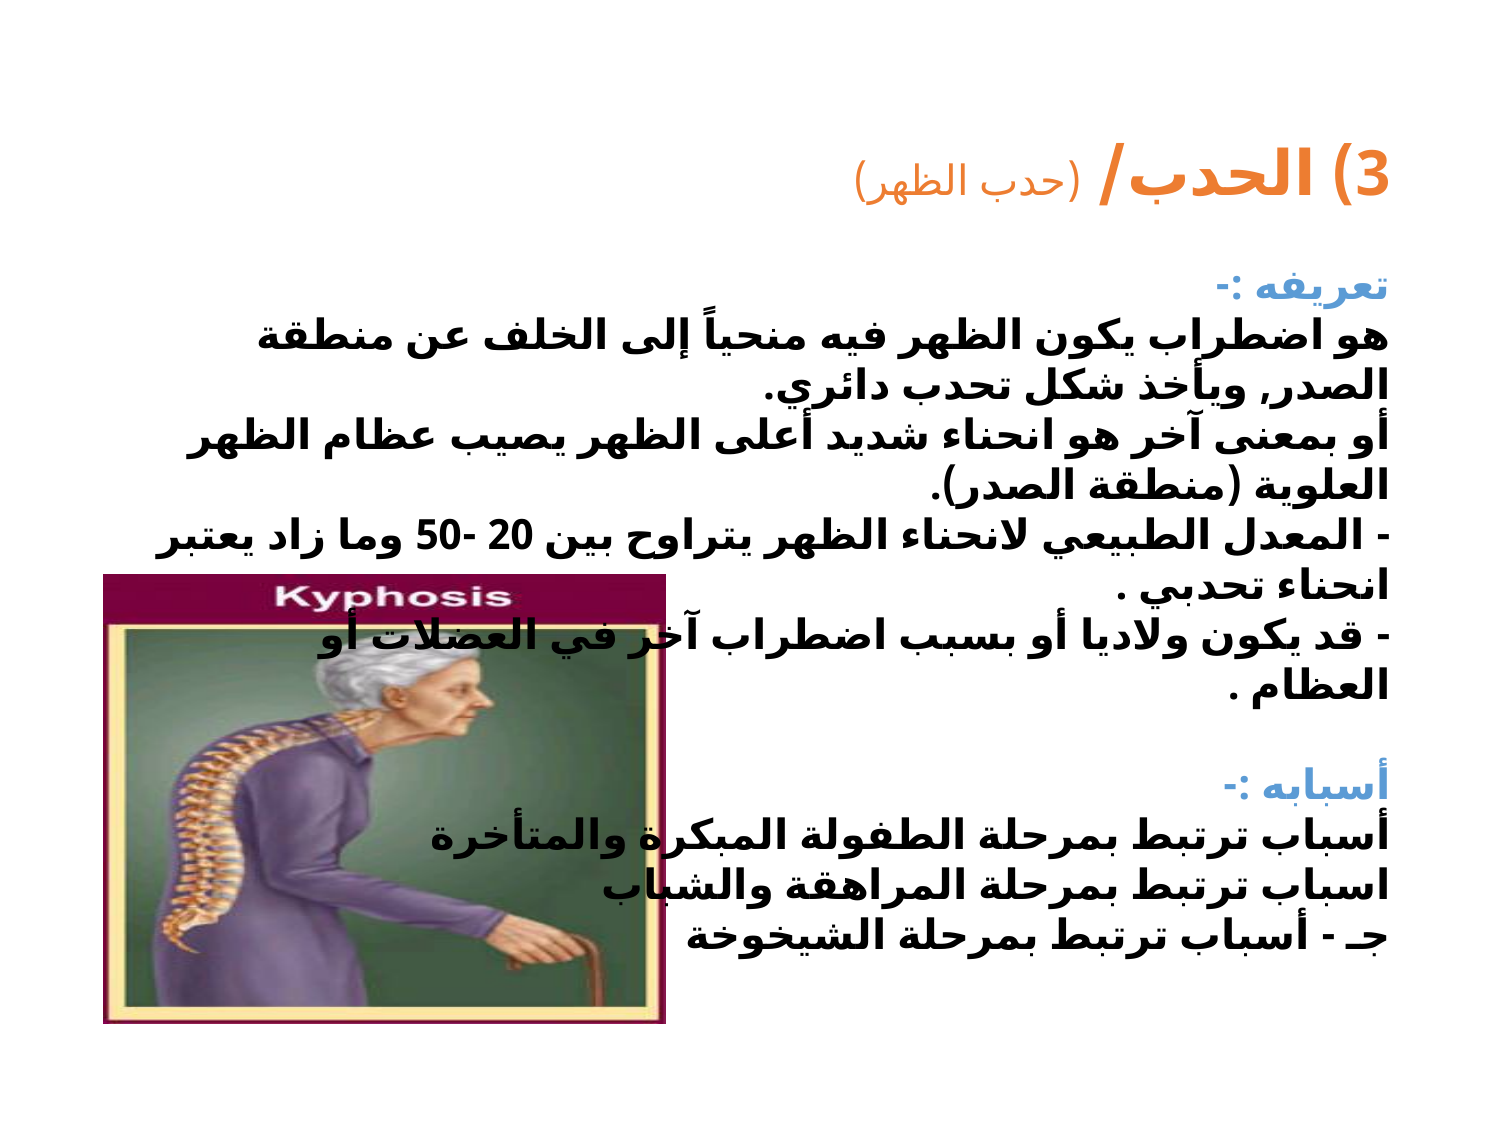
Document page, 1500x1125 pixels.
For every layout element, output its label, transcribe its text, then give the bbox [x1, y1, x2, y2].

picture [103, 574, 666, 1024]
text_box 3) الحدب/ (حدب الظهر) تعريفه :- هو اضطراب يكون الظهر فيه منحياً إلى الخلف عن منطقة الصدر, ويأخذ شكل تحدب دائري. أو بمعنى آخر هو انحناء شديد أعلى الظهر يصيب عظام الظهر العلوية (منطقة الصدر). - المعدل الطبيعي لانحناء الظهر يتراوح بين 20 -50 وما زاد يعتبر انحناء تحدبي . - قد يكون ولاديا أو بسبب اضطراب آخر في العضلات أو العظام . أسبابه :- أسباب ترتبط بمرحلة الطفولة المبكرة والمتأخرة اسباب ترتبط بمرحلة المراهقة والشباب جـ - أسباب ترتبط بمرحلة الشيخوخة [135, 125, 1406, 966]
